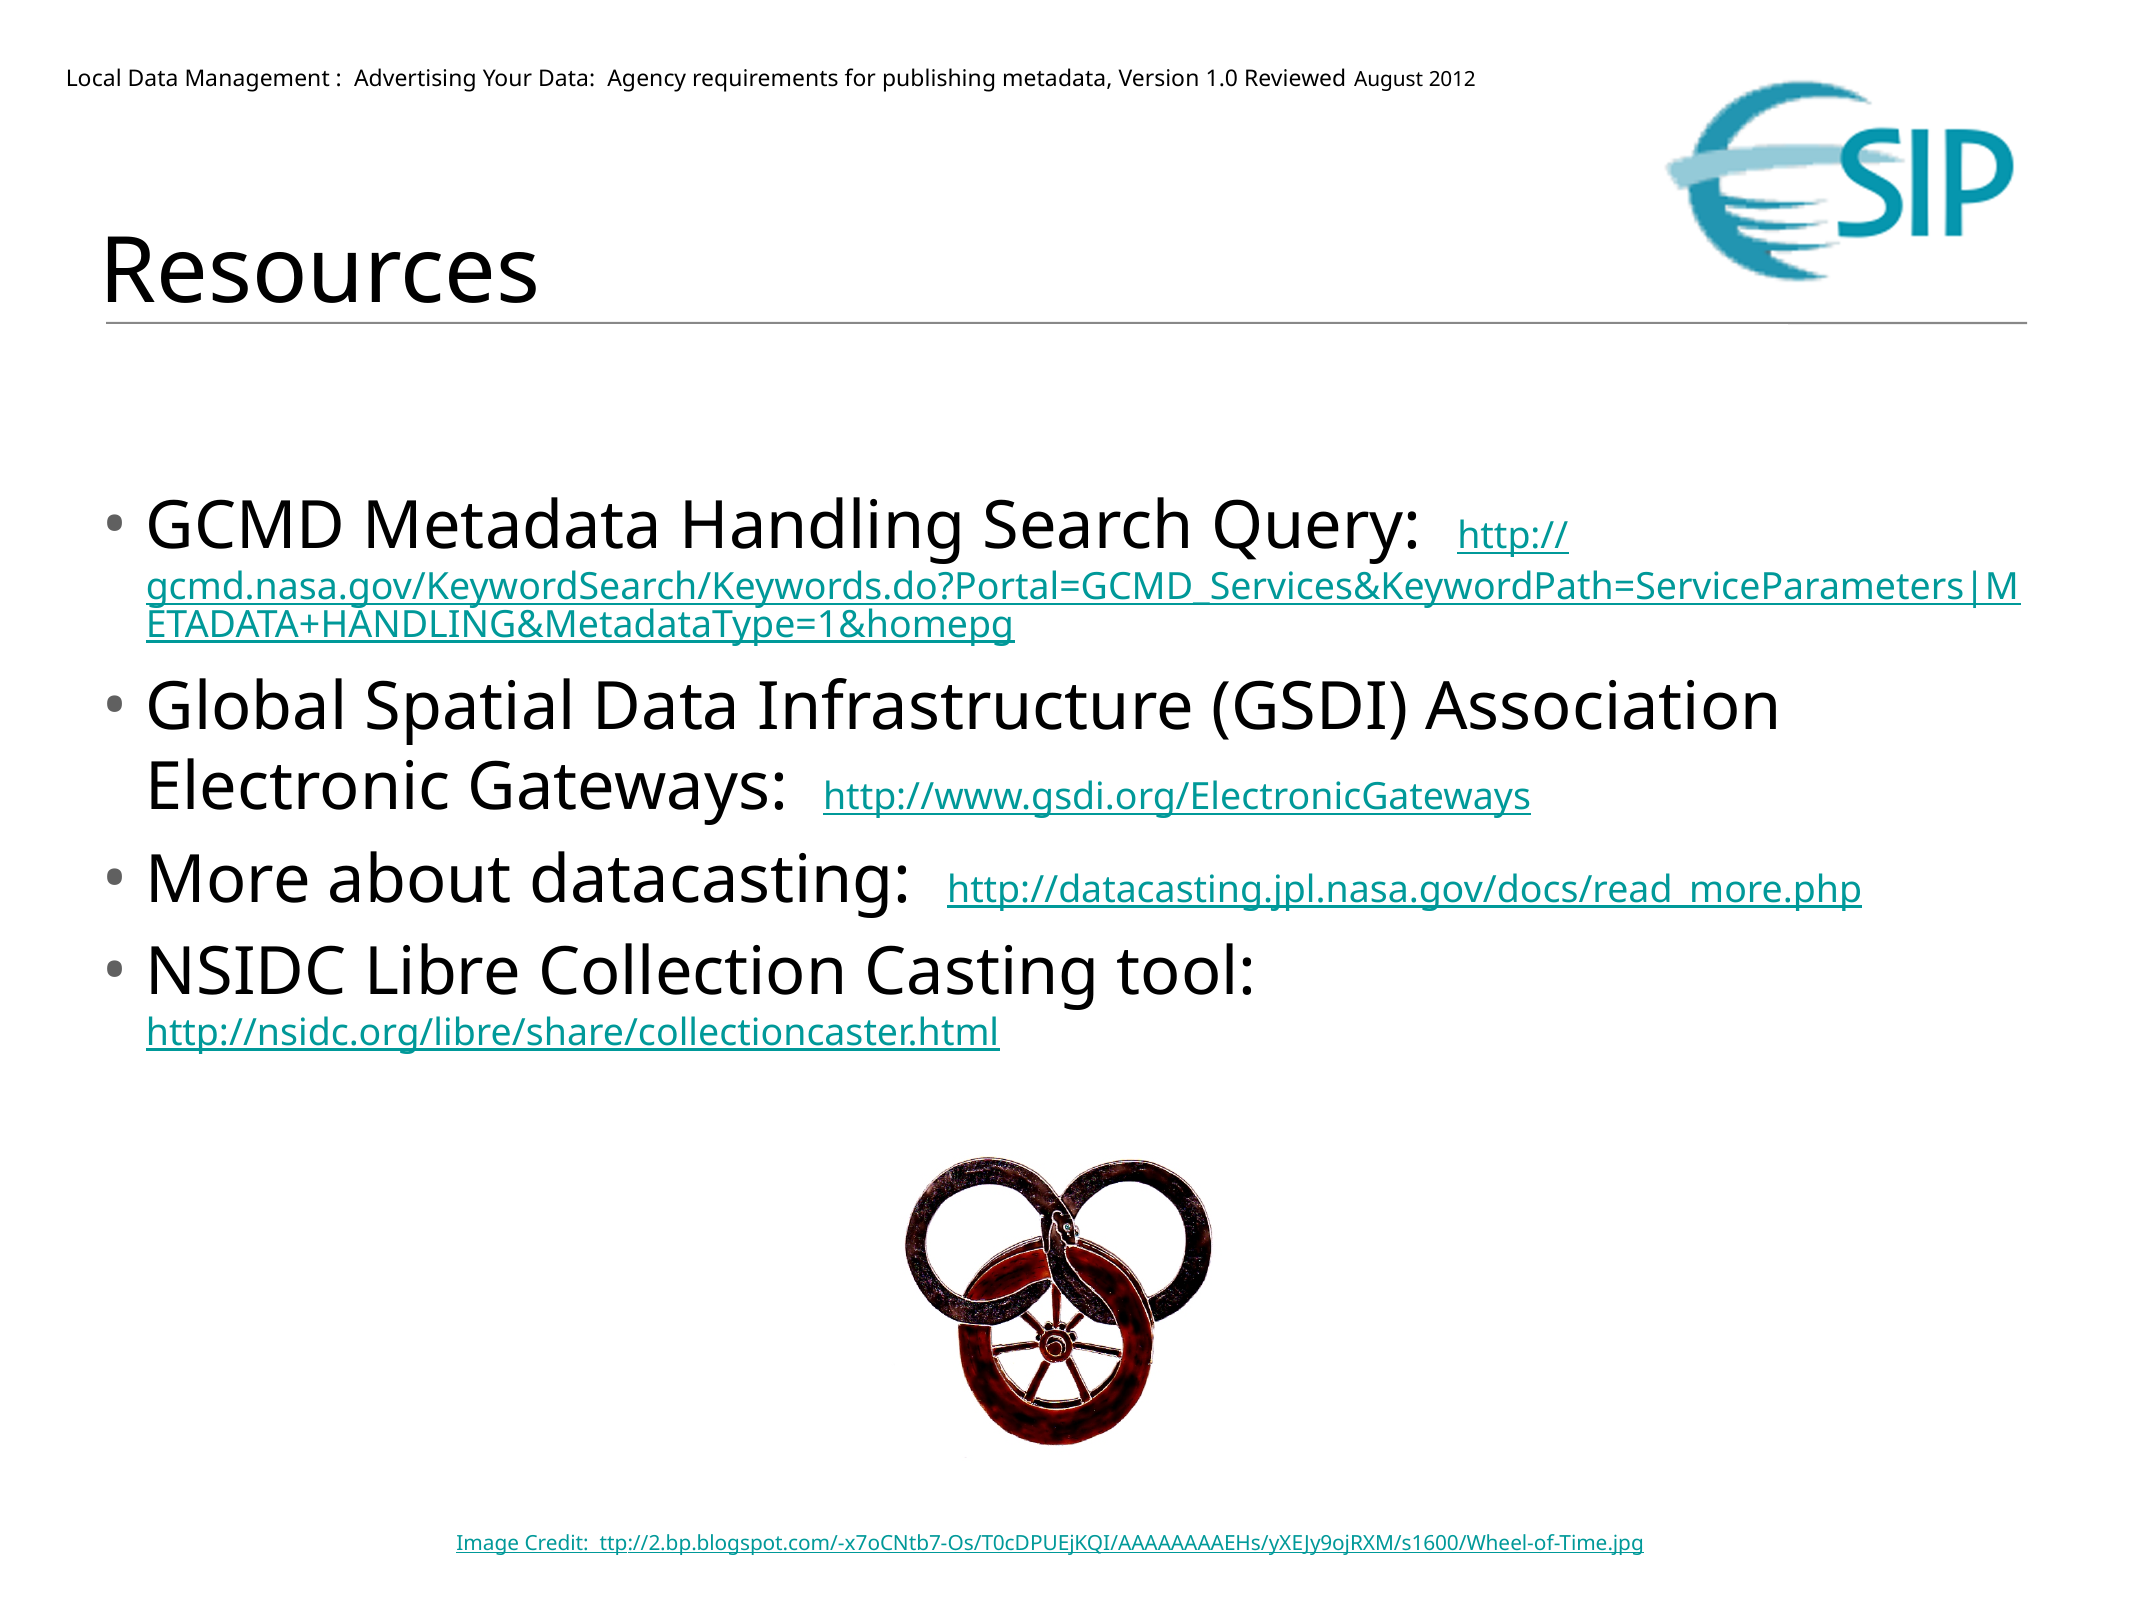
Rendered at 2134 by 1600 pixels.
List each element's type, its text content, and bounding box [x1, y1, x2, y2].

text_box Image Credit: ttp://2.bp.blogspot.com/-x7oCNtb7-Os/T0cDPUEjKQI/AAAAAAAAEHs/yXEJy9ojRXM/s1600/Wheel-of-Time.jpg [441, 1522, 1659, 1565]
title Resources [91, 99, 2038, 330]
picture [1654, 62, 2030, 99]
picture [888, 1142, 1230, 1461]
list GCMD Metadata Handling Search Query: http://gcmd.nasa.gov/KeywordSearch/Keywords.do?Portal=GCMD_Services&KeywordPath=ServiceParameters|METADATA+HANDLING&MetadataType=1&homepg Global Spatial Data Infrastructure (GSDI) Association Electronic Gateways: http://www.gsdi.org/ElectronicGateways More about datacasting: http://datacasting.jpl.nasa.gov/docs/read_more.php NSIDC Libre Collection Casting tool: http://nsidc.org/libre/share/collectioncaster.html [93, 381, 2040, 1459]
